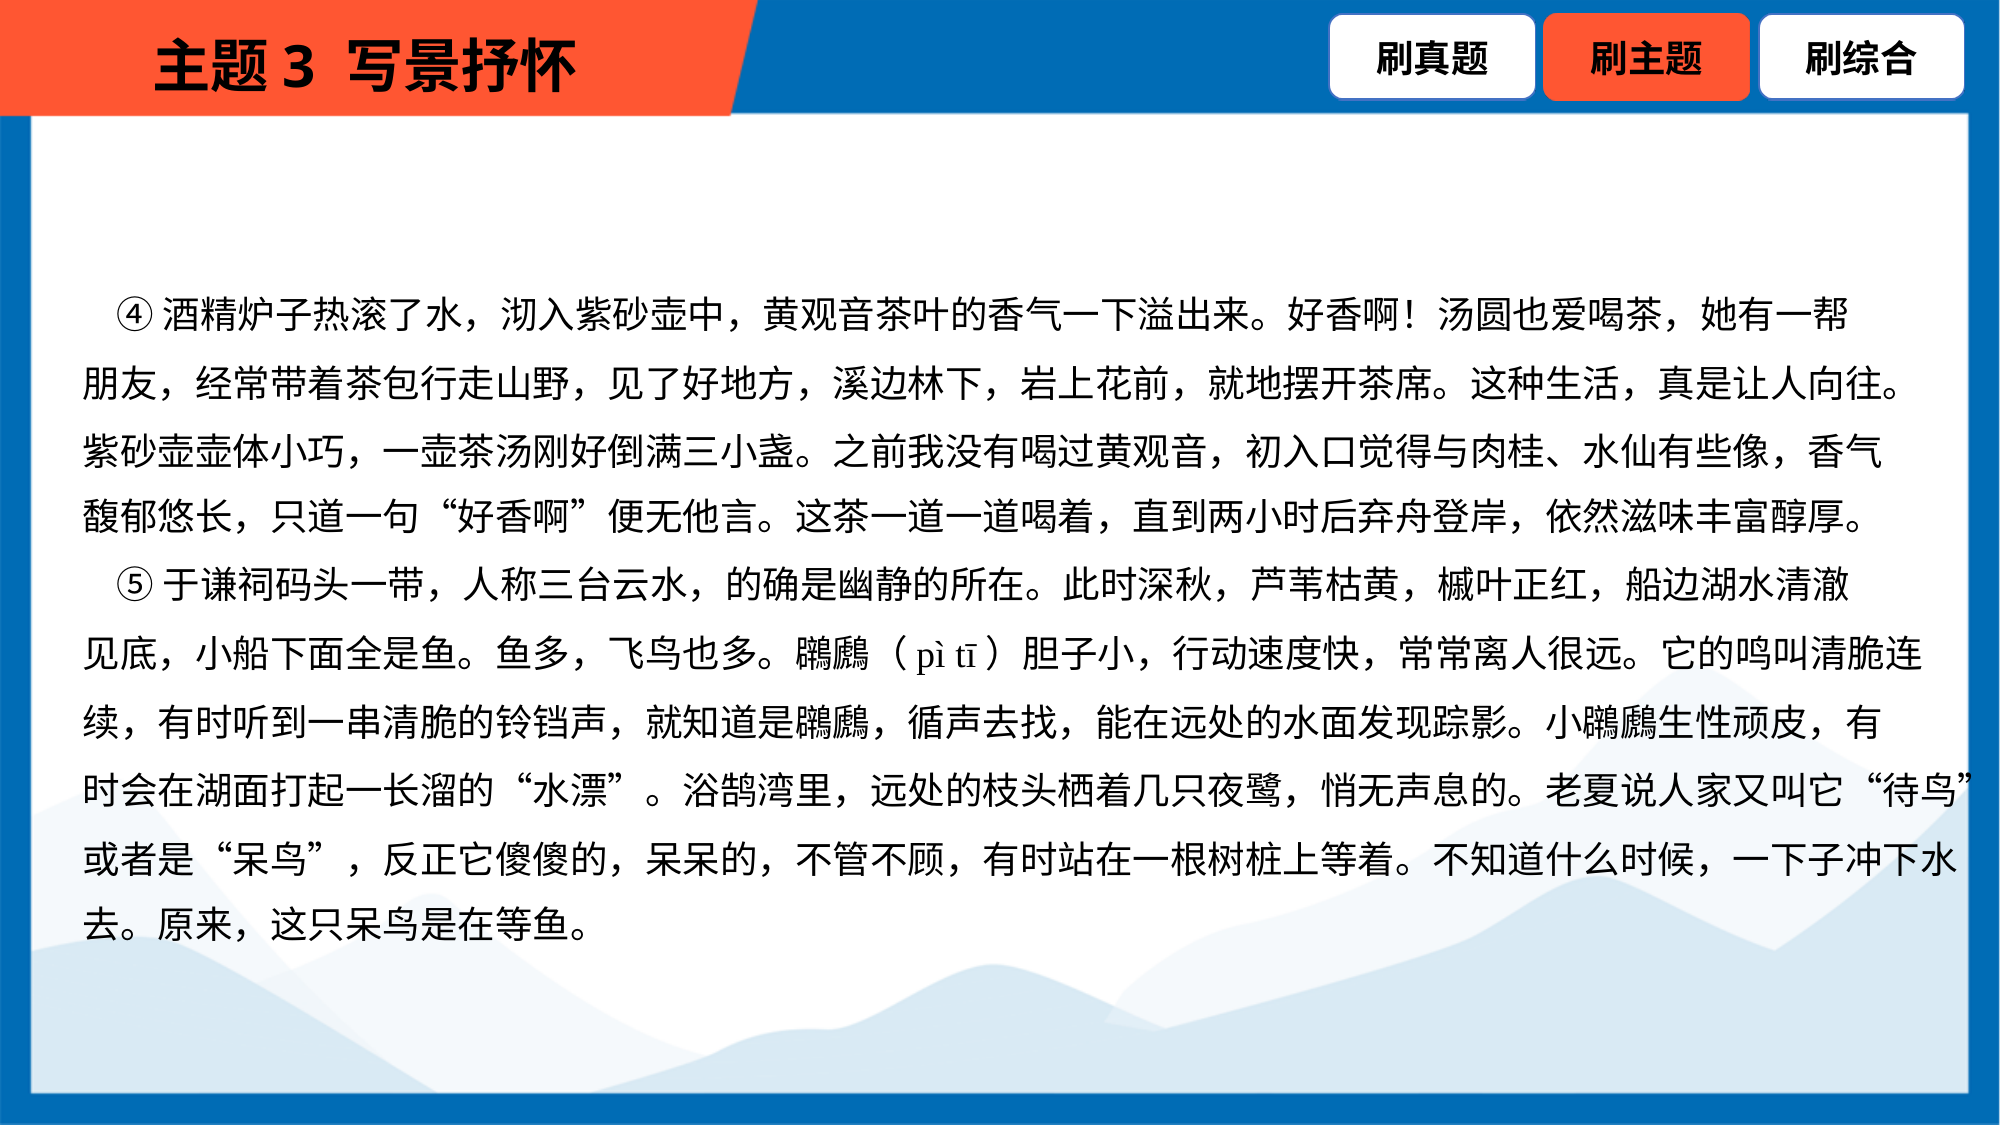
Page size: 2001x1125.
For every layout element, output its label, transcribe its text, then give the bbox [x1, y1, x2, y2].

text_box ⑤于谦祠码头一带，人称三台云水，的确是幽静的所在。此时深秋，芦苇枯黄，槭叶正红，船边湖水清澈 见底，小船下面全是鱼。鱼多，飞鸟也多。鸊鷉（pì tī）胆子小，行动速度快，常常离人很远。它的鸣叫清脆连 续，有时听到一串清脆的铃铛声，就知道是鸊鷉，循声去找，能在远处的水面发现踪影。小鸊鷉生性顽皮，有 时会在湖面打起一长溜的“水漂”。浴鹄湾里，远处的枝头栖着几只夜鹭，悄无声息的。老夏说人家又叫它“待鸟”， 或者是“呆鸟”，反正它傻傻的，呆呆的，不管不顾，有时站在一根树桩上等着。不知道什么时候，一下子冲下水 去。原来，这只呆鸟是在等鱼。 [82, 537, 1917, 939]
picture [0, 0, 2000, 1125]
text_box ④酒精炉子热滚了水，沏入紫砂壶中，黄观音茶叶的香气一下溢出来。好香啊！汤圆也爱喝茶，她有一帮 朋友，经常带着茶包行走山野，见了好地方，溪边林下，岩上花前，就地摆开茶席。这种生活，真是让人向往。 紫砂壶壶体小巧，一壶茶汤刚好倒满三小盏。之前我没有喝过黄观音，初入口觉得与肉桂、水仙有些像，香气 馥郁悠长，只道一句“好香啊”便无他言。这茶一道一道喝着，直到两小时后弃舟登岸，依然滋味丰富醇厚。 [82, 267, 1917, 531]
